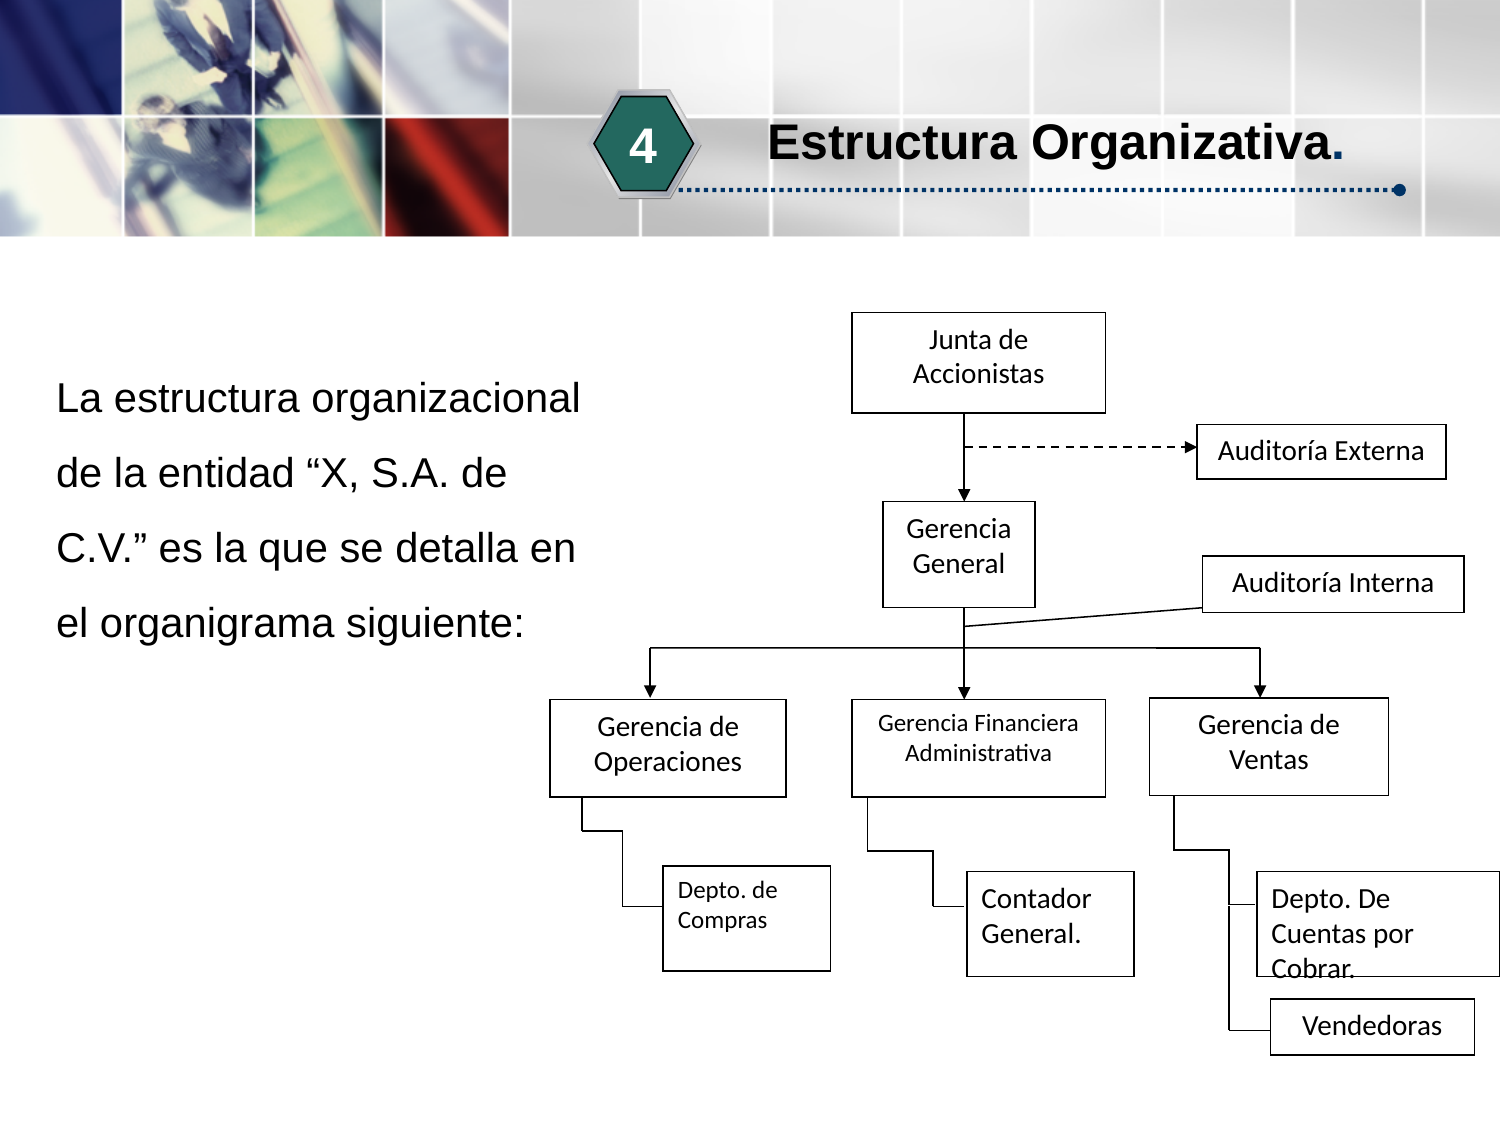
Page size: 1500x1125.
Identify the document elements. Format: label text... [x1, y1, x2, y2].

picture [0, 0, 1500, 238]
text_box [586, 89, 1400, 200]
text_box La estructura organizacional de la entidad “X, S.A. de C.V.” es la que se detalla en el organigrama siguiente: [41, 338, 544, 653]
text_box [549, 312, 1500, 1056]
